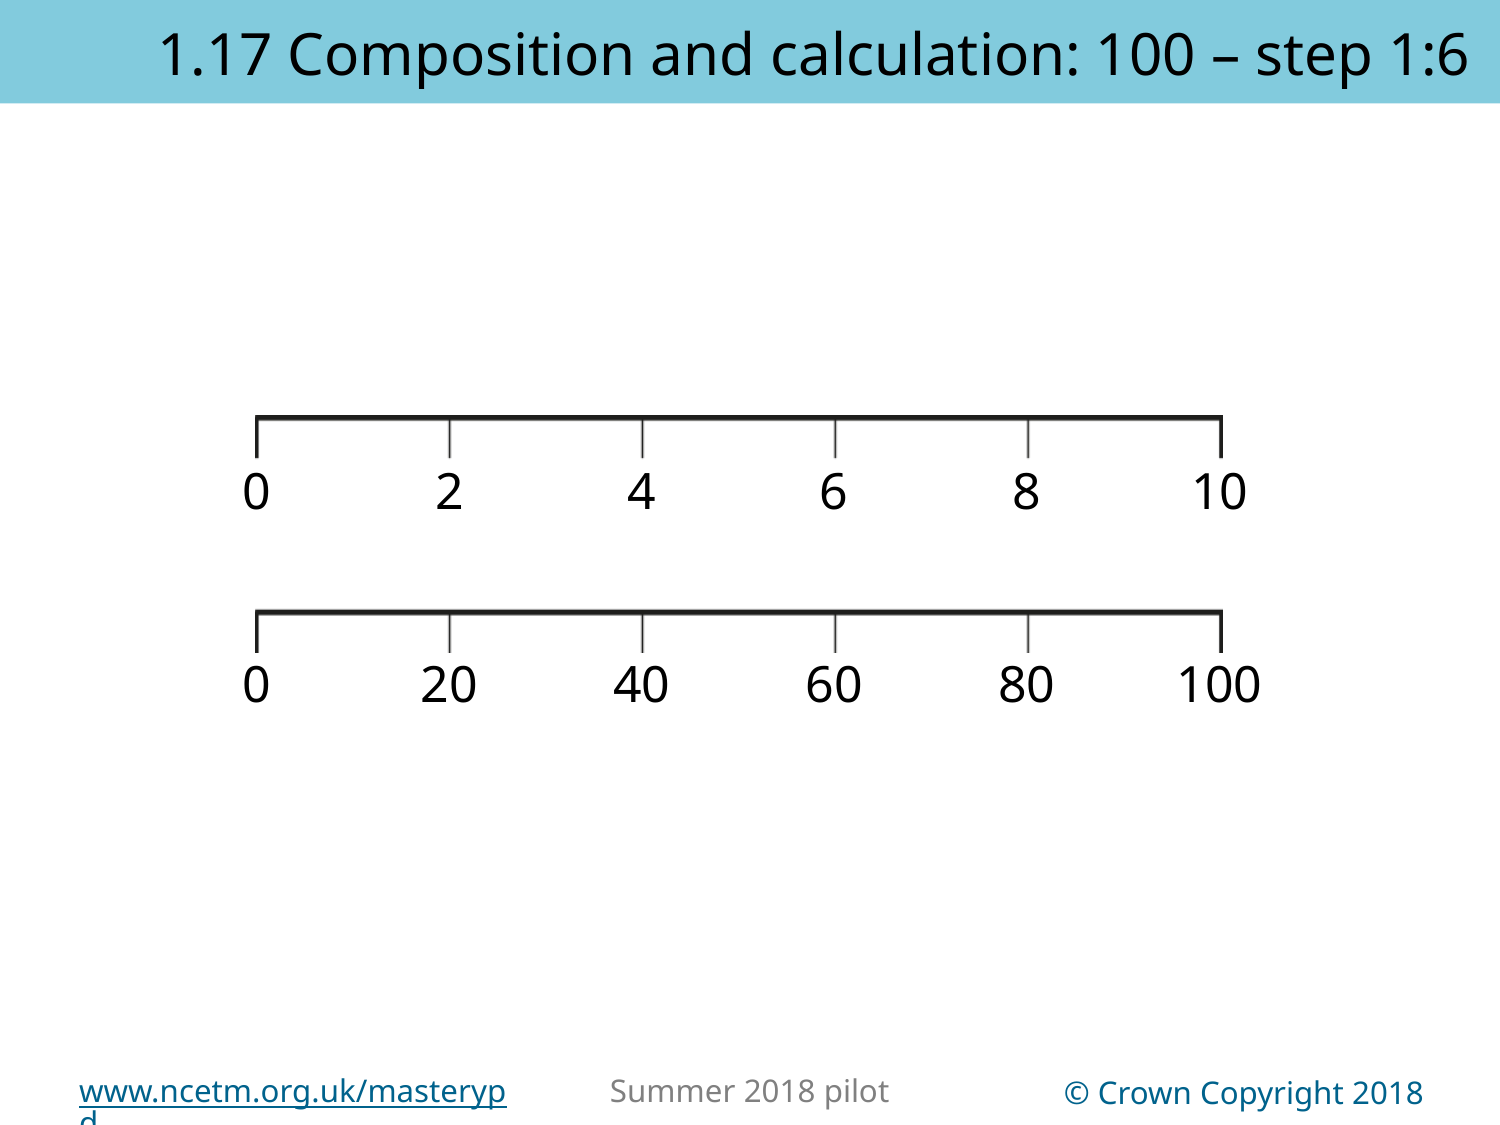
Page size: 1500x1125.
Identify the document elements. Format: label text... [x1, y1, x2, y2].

text_box 60 [775, 661, 893, 720]
text_box 40 [583, 661, 700, 720]
list 1.17 Composition and calculation: 100 – step 1:6 [0, 0, 1500, 104]
text_box 100 [1161, 644, 1278, 720]
picture [255, 415, 1223, 653]
text_box 0 [198, 452, 250, 528]
text_box 0 [198, 644, 315, 720]
text_box 10 [1228, 452, 1278, 528]
text_box 80 [968, 661, 1086, 720]
text_box 20 [390, 661, 508, 720]
